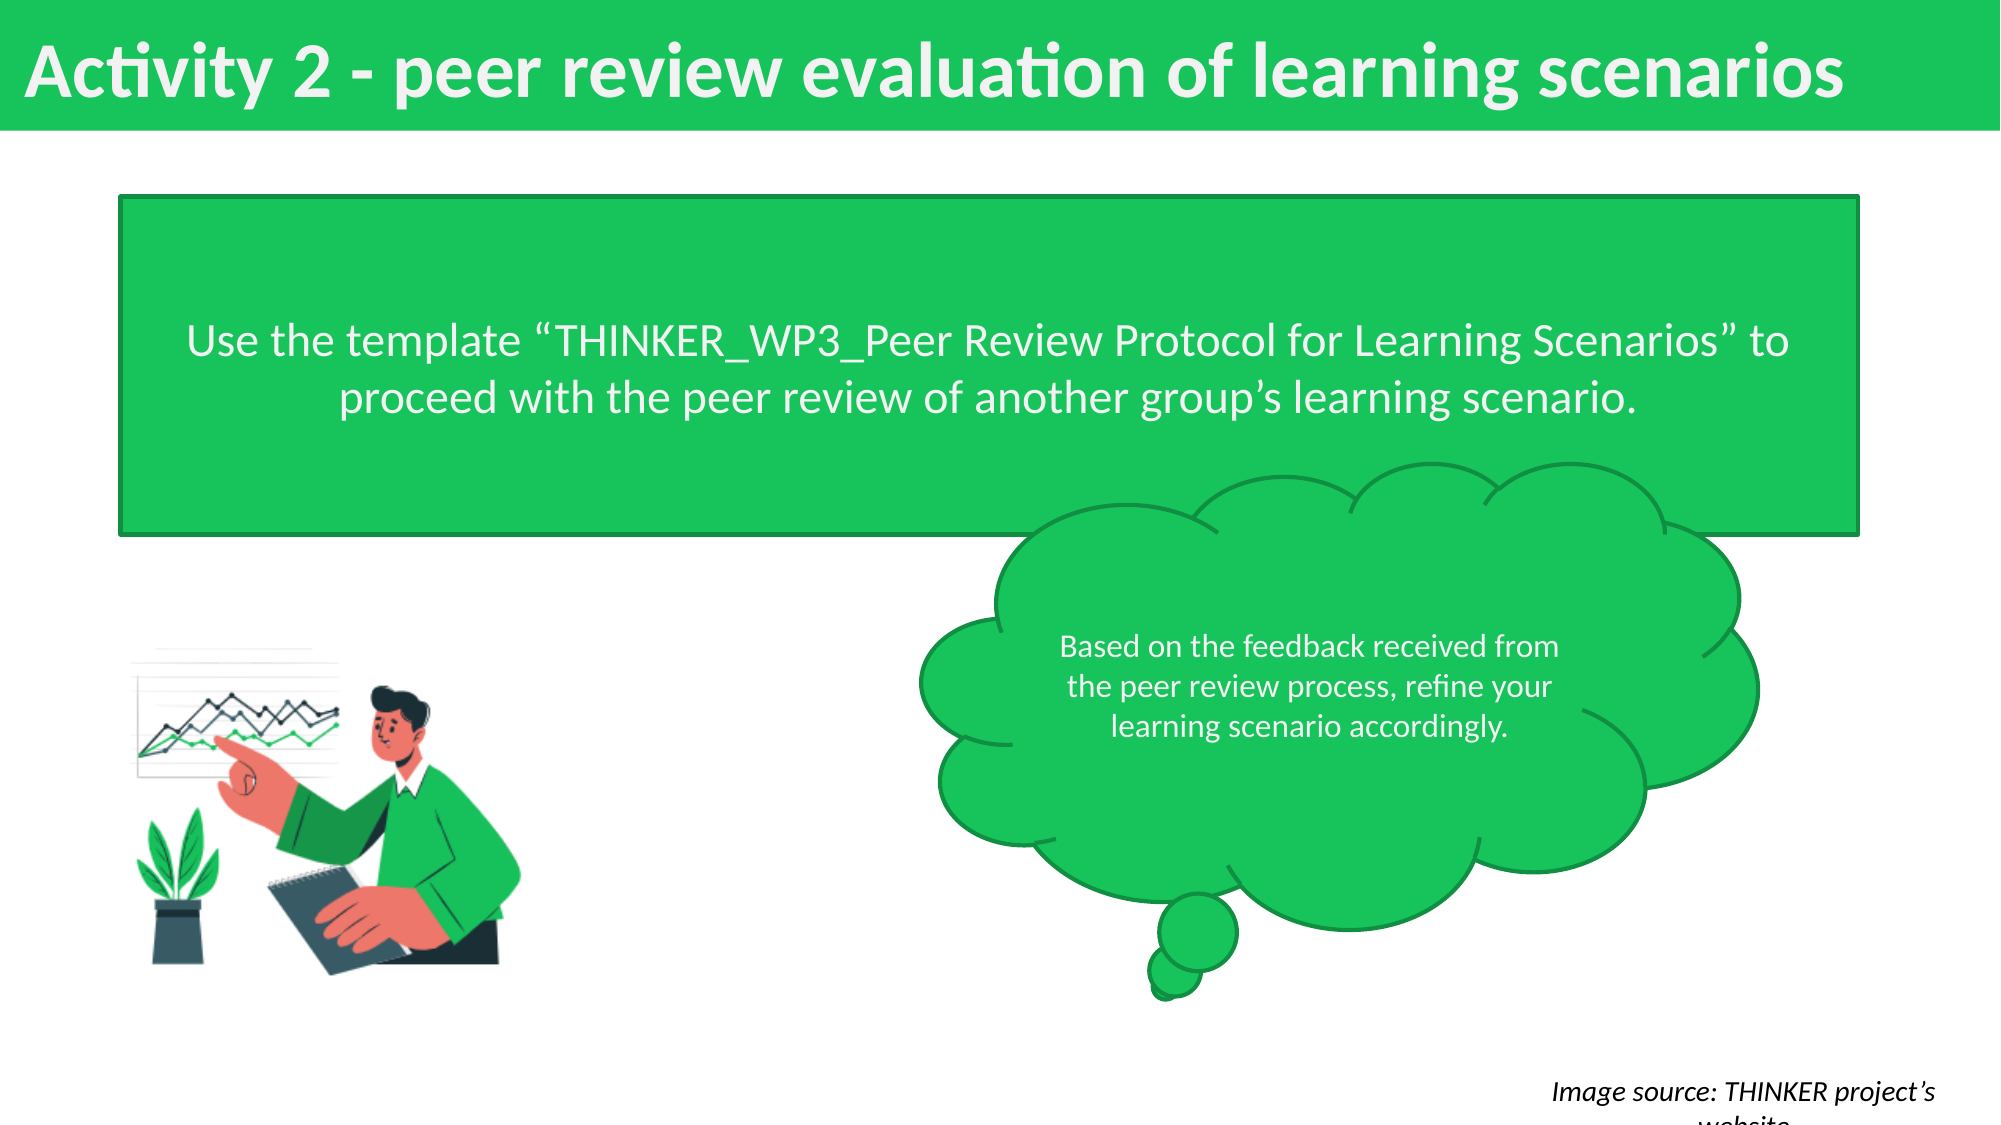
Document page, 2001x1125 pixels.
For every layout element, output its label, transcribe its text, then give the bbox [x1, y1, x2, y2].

text_box Based on the feedback received from the peer review process, refine your learning scenario accordingly. [921, 463, 1759, 1000]
text_box Image source: THINKER project’s website [1487, 1057, 2000, 1114]
picture [120, 625, 526, 1010]
title Activity 2 - peer review evaluation of learning scenarios [16, 13, 1976, 131]
text_box Use the template “THINKER_WP3_Peer Review Protocol for Learning Scenarios” to proceed with the peer review of another group’s learning scenario. [120, 196, 1858, 535]
